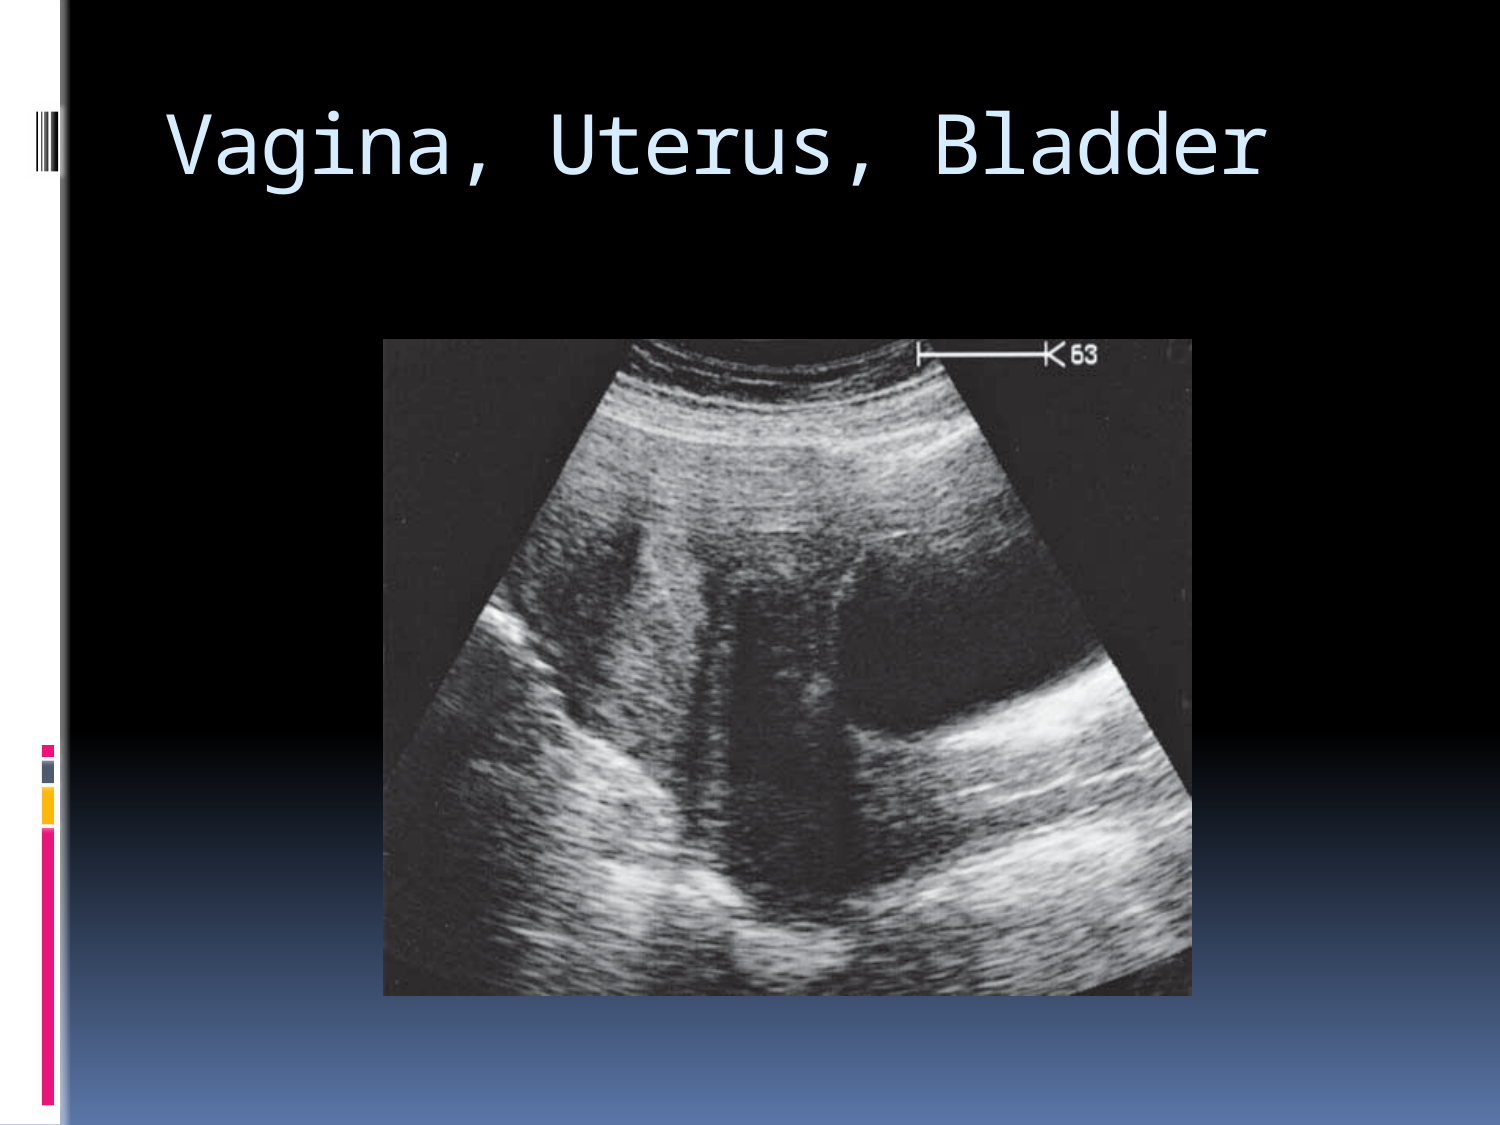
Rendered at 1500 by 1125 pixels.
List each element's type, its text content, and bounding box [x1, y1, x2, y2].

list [383, 339, 1192, 997]
title Vagina, Uterus, Bladder [150, 83, 1425, 234]
